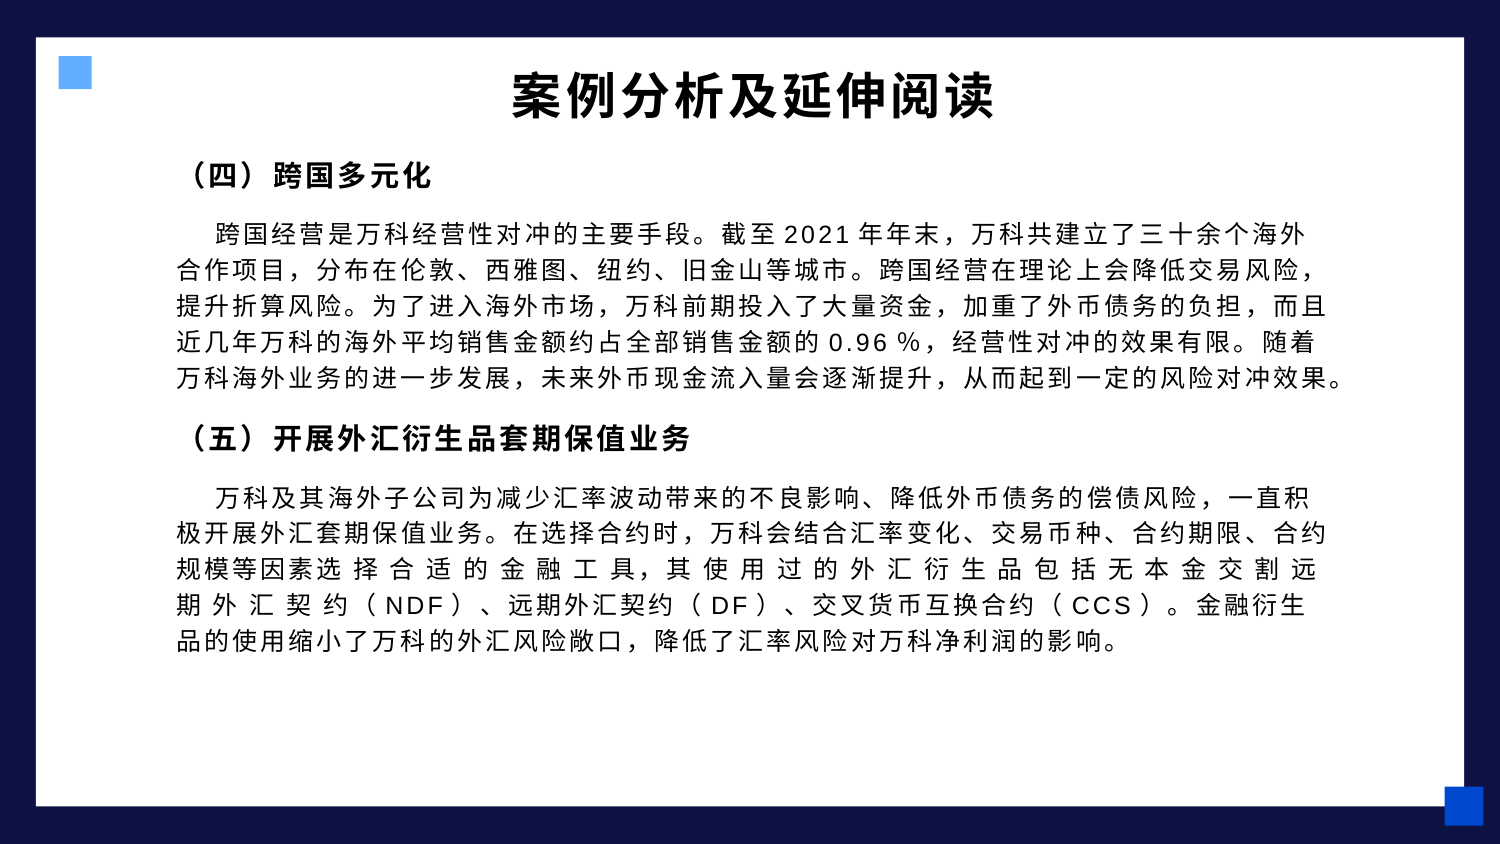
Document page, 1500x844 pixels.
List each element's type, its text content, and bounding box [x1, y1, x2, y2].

title 案例分析及延伸阅读 [159, 43, 1344, 133]
list （四）跨国多元化 跨国经营是万科经营性对冲的主要手段。截至2021年年末，万科共建立了三十余个海外合作项目，分布在伦敦、西雅图、纽约、旧金山等城市。跨国经营在理论上会降低交易风险，提升折算风险。为了进入海外市场，万科前期投入了大量资金，加重了外币债务的负担，而且近几年万科的海外平均销售金额约占全部销售金额的0.96％，经营性对冲的效果有限。随着万科海外业务的进一步发展，未来外币现金流入量会逐渐提升，从而起到一定的风险对冲效果。 （五）开展外汇衍生品套期保值业务 万科及其海外子公司为减少汇率波动带来的不良影响、降低外币债务的偿债风险，一直积极开展外汇套期保值业务。在选择合约时，万科会结合汇率变化、交易币种、合约期限、合约规模等因素选 择 合 适 的 金 融 工 具，其 使 用 过 的 外 汇 衍 生 品 包 括 无 本 金 交 割 远 期 外 汇 契 约（NDF）、远期外汇契约（DF）、交叉货币互换合约（CCS）。金融衍生品的使用缩小了万科的外汇风险敞口，降低了汇率风险对万科净利润的影响。 [159, 150, 1344, 741]
